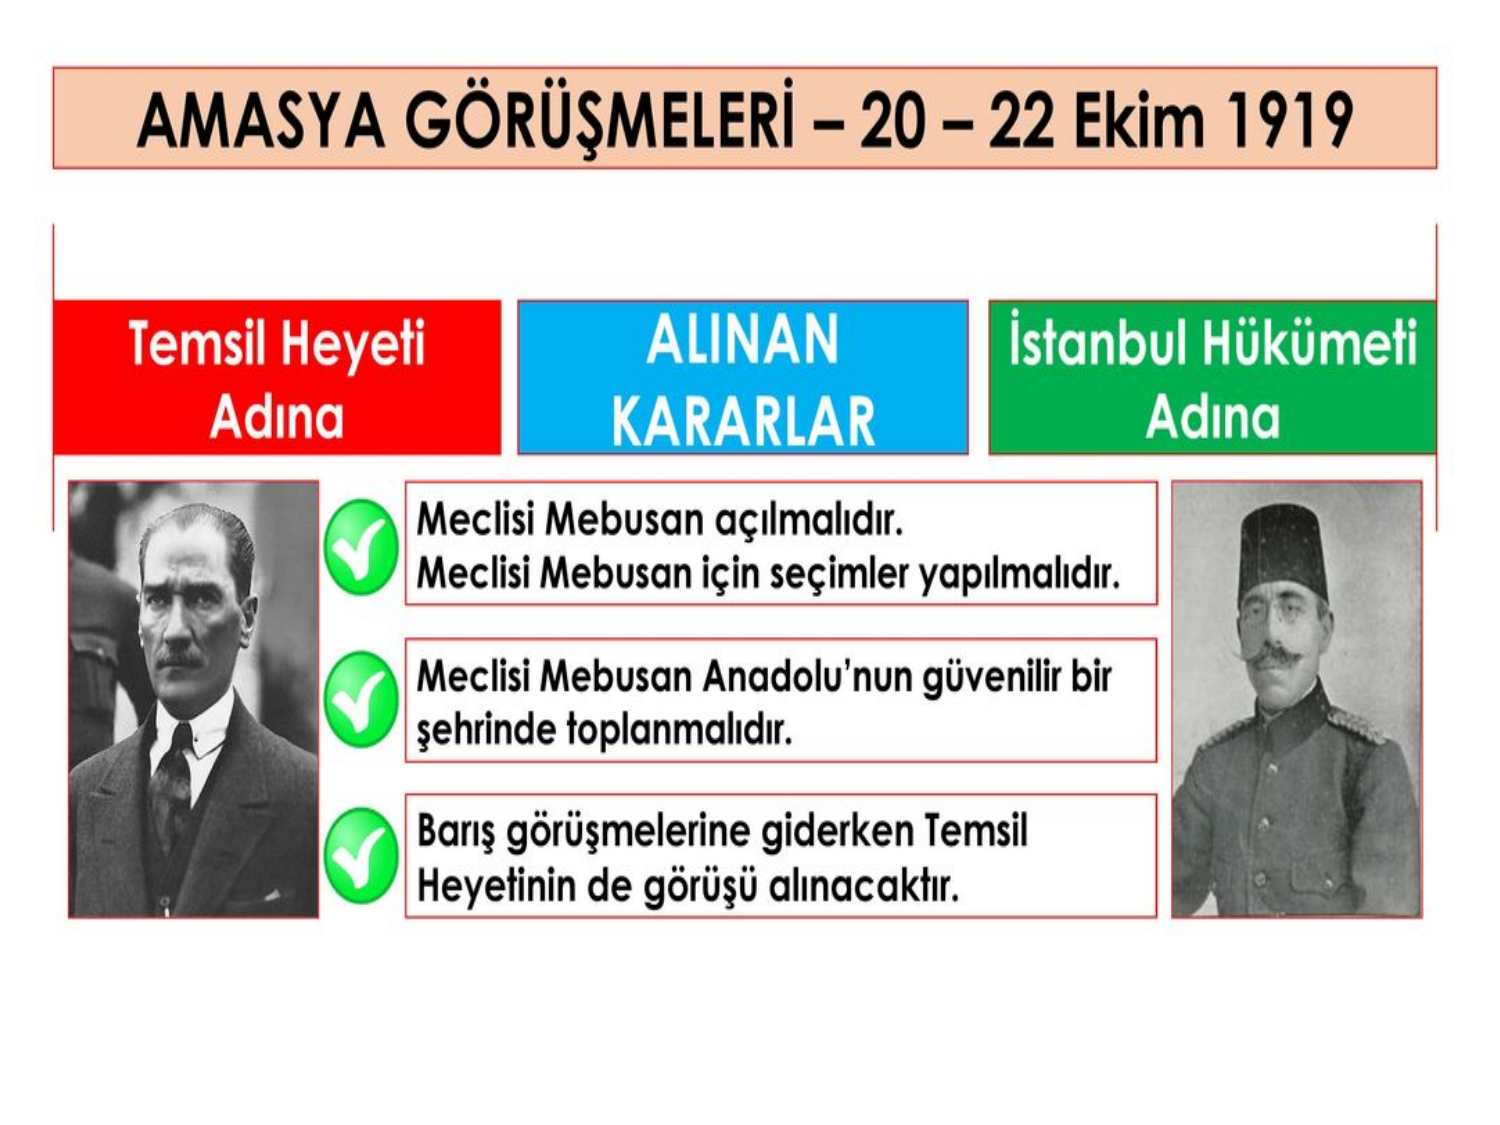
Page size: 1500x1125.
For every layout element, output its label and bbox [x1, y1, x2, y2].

picture [34, 46, 1454, 1079]
